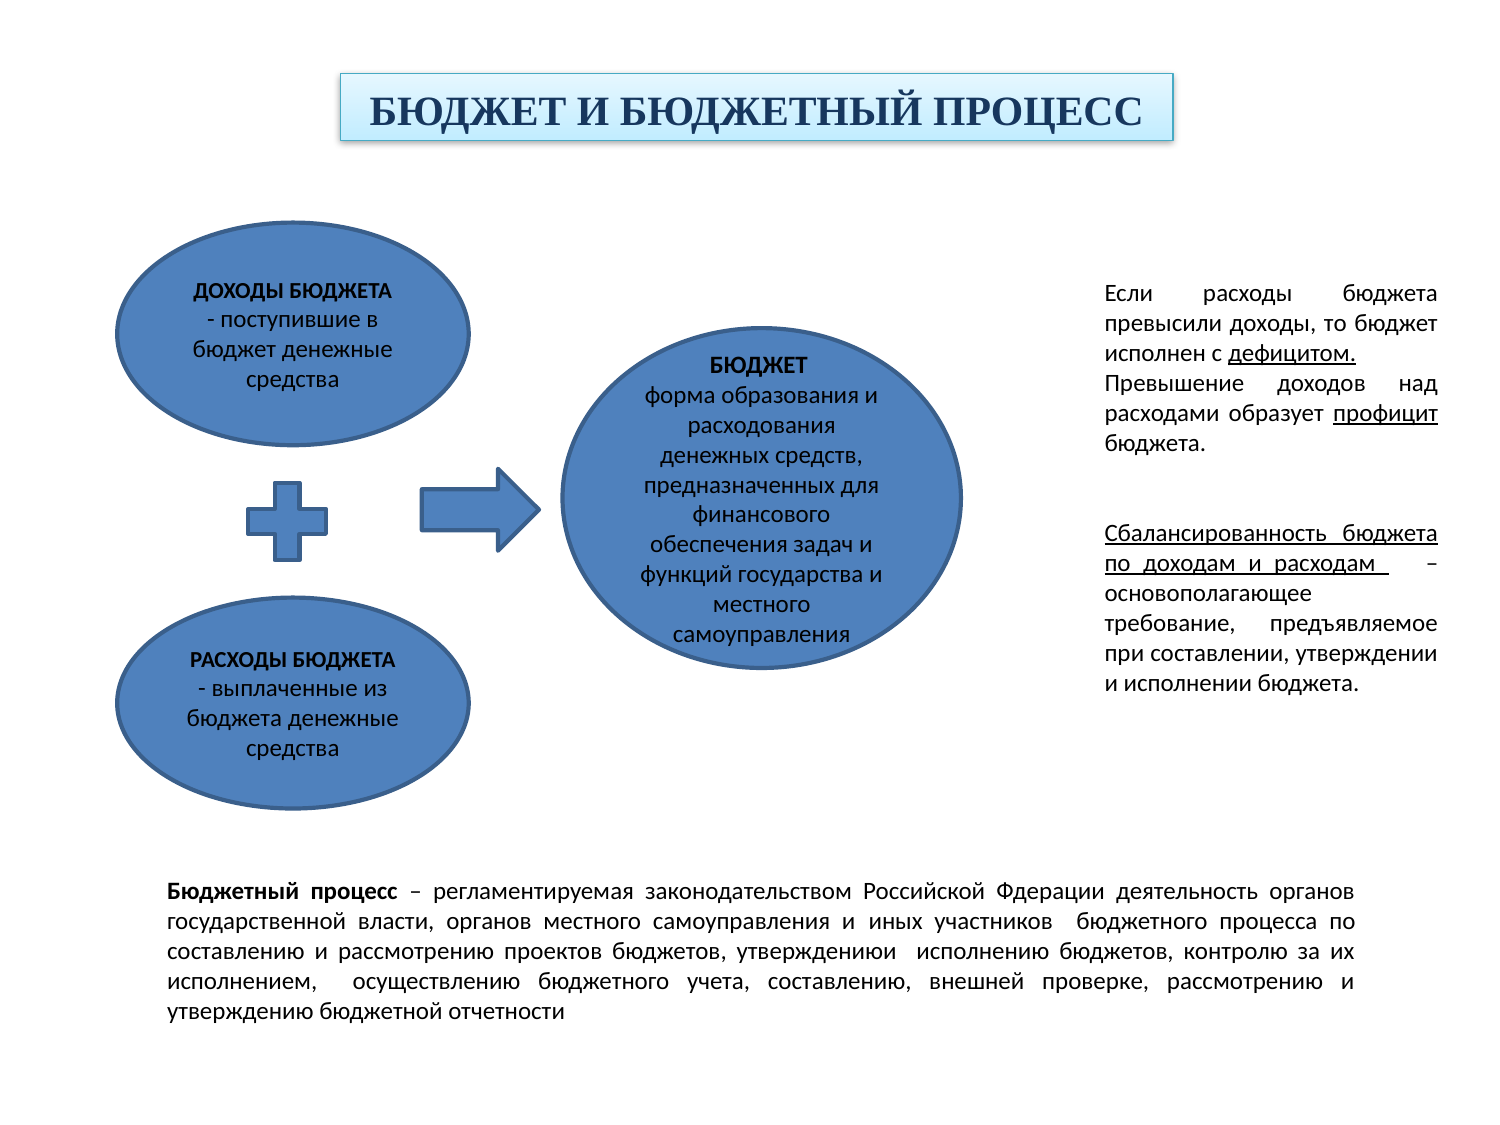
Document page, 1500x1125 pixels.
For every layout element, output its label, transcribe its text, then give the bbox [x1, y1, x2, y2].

text_box ДОХОДЫ БЮДЖЕТА - поступившие в бюджет денежные средства [115, 220, 471, 448]
text_box [419, 466, 542, 553]
text_box БЮДЖЕТ форма образования и расходования денежных средств, предназначенных для финансового обеспечения задач и функций государства и местного самоуправления [560, 326, 964, 671]
text_box Если расходы бюджета превысили доходы, то бюджет исполнен с дефицитом. Превышение доходов над расходами образует профицит бюджета. Сбалансированность бюджета по доходам и расходам – основополагающее требование, предъявляемое при составлении, утверждении и исполнении бюджета. [1089, 269, 1454, 704]
text_box [246, 481, 328, 562]
text_box БЮДЖЕТ И БЮДЖЕТНЫЙ ПРОЦЕСС [340, 73, 1174, 141]
text_box Бюджетный процесс – регламентируемая законодательством Российской Фдерации деятельность органов государственной власти, органов местного самоуправления и иных участников бюджетного процесса по составлению и рассмотрению проектов бюджетов, утверждениюи исполнению бюджетов, контролю за их исполнением, осуществлению бюджетного учета, составлению, внешней проверке, рассмотрению и утверждению бюджетной отчетности [152, 867, 1372, 1032]
text_box РАСХОДЫ БЮДЖЕТА - выплаченные из бюджета денежные средства [115, 595, 471, 811]
